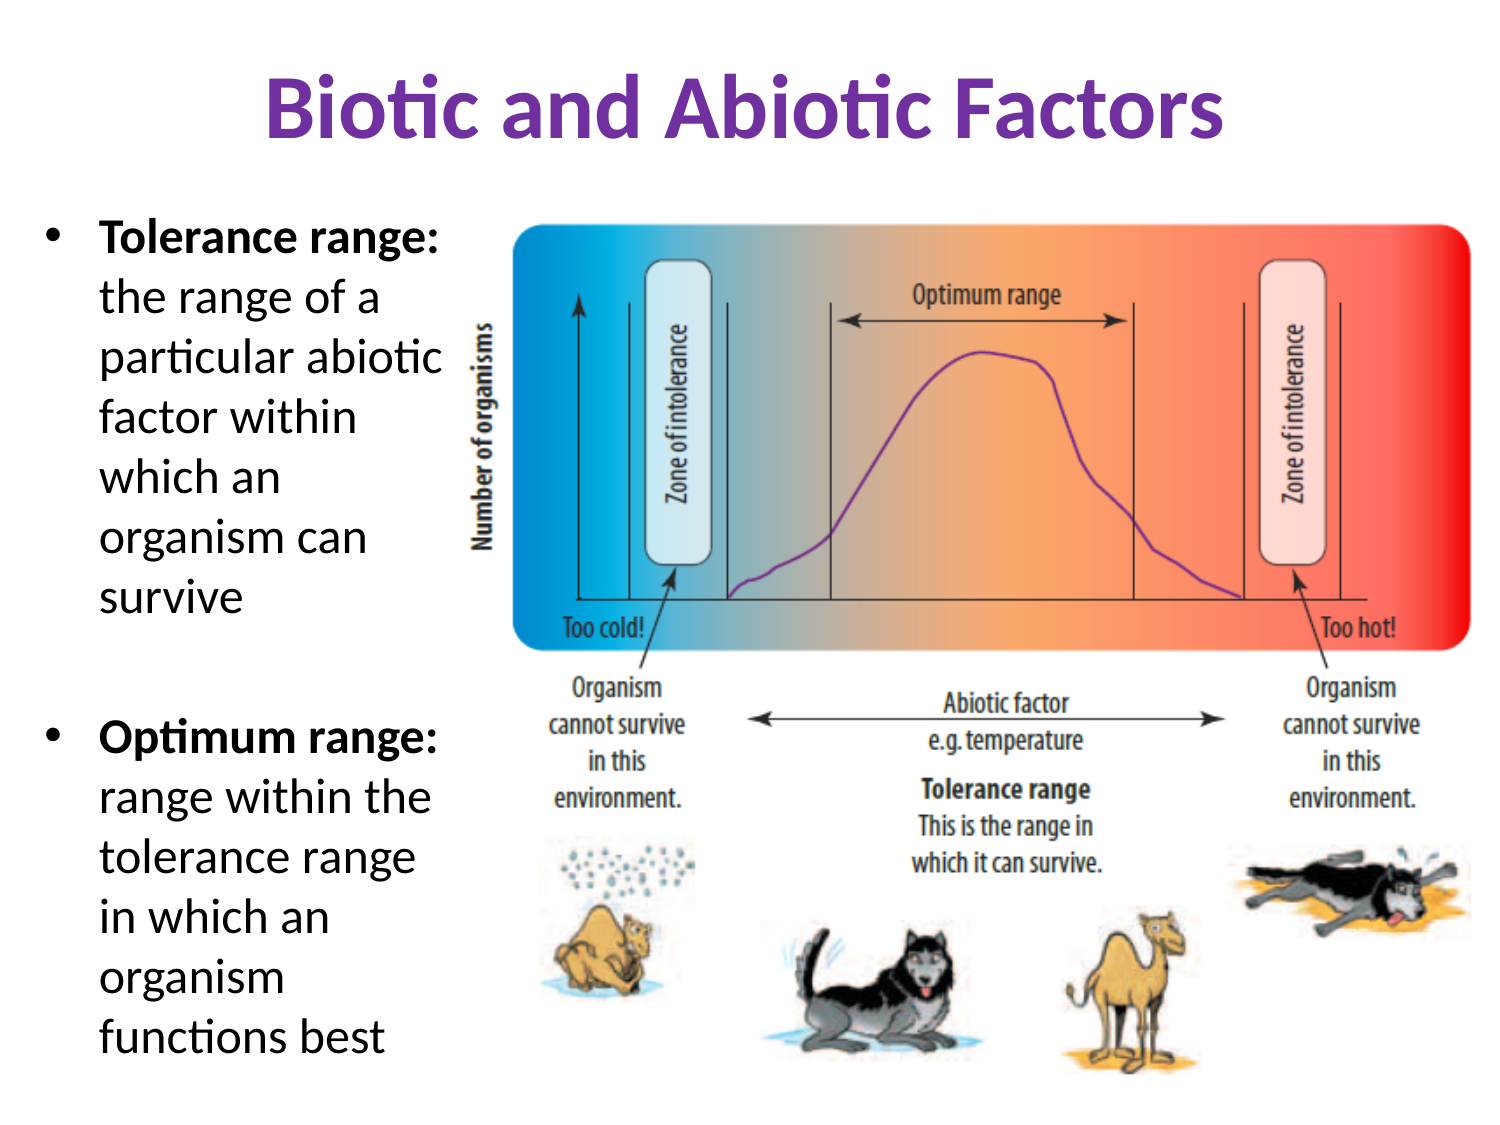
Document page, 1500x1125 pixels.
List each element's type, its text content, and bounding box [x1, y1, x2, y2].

list Tolerance range: the range of a particular abiotic factor within which an organism can survive Optimum range: range within the tolerance range in which an organism functions best [29, 196, 467, 1085]
picture [466, 203, 1481, 1085]
title Biotic and Abiotic Factors [70, 30, 1421, 173]
